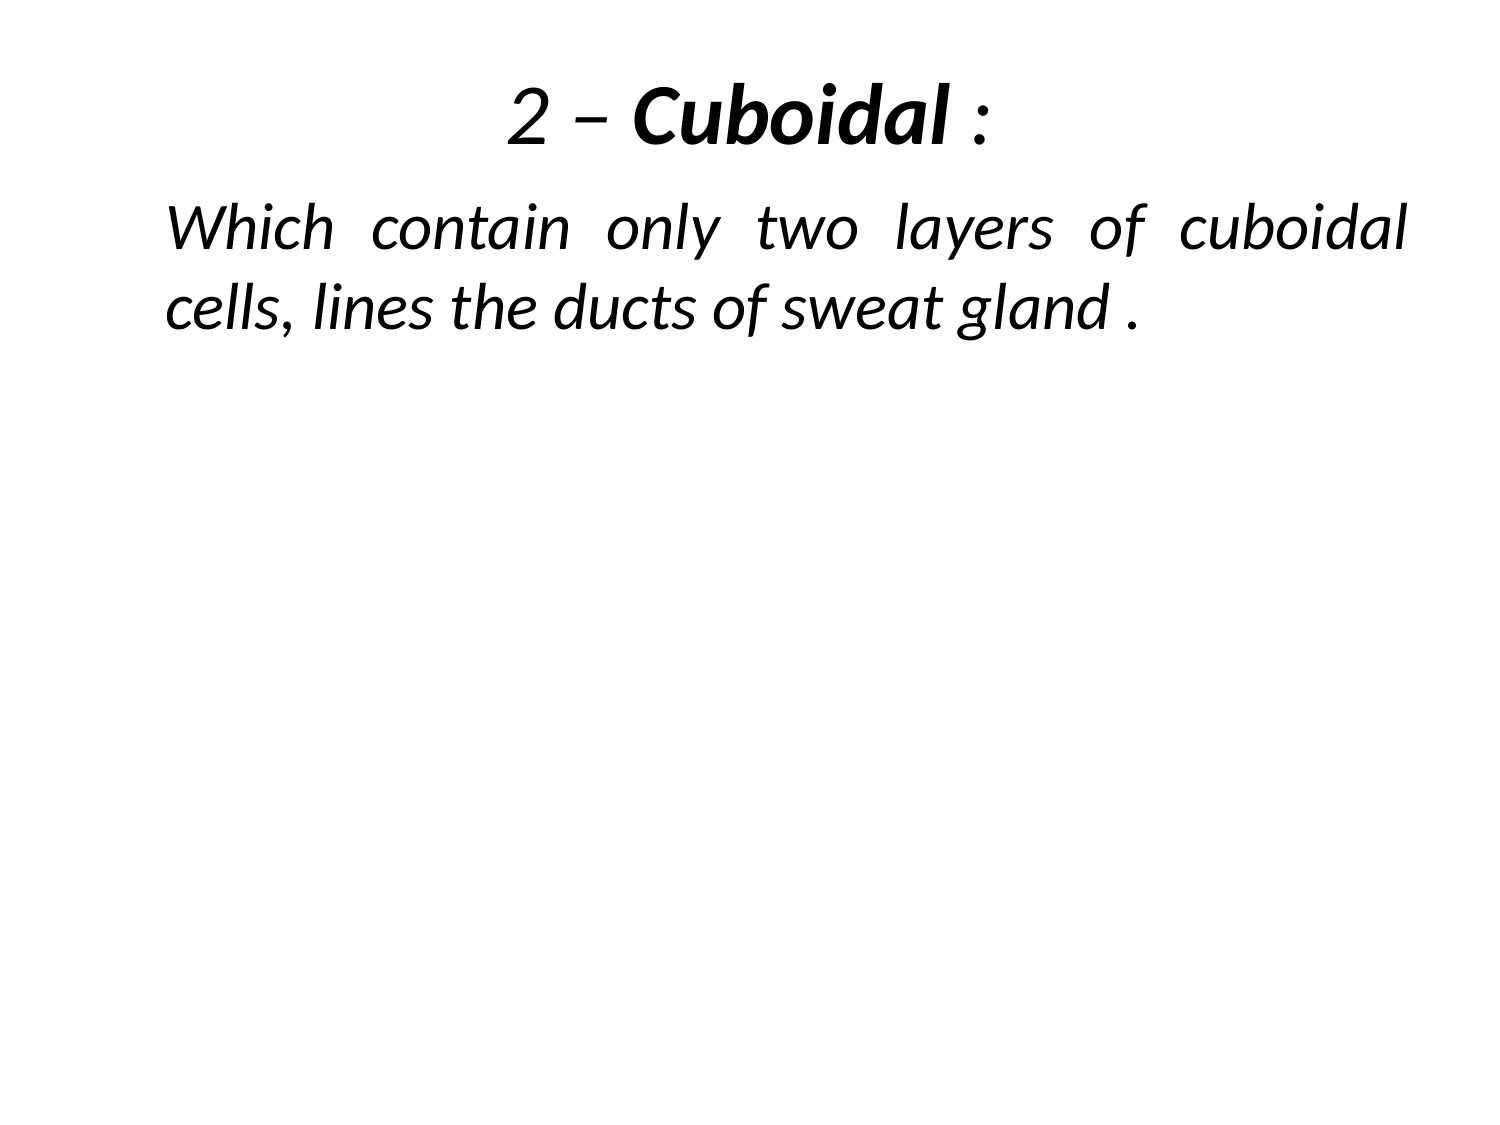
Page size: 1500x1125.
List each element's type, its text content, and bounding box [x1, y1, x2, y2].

subtitle Which contain only two layers of cuboidal cells, lines the ducts of sweat gland . [150, 174, 1425, 925]
title 2 – Cuboidal : [112, 50, 1388, 275]
